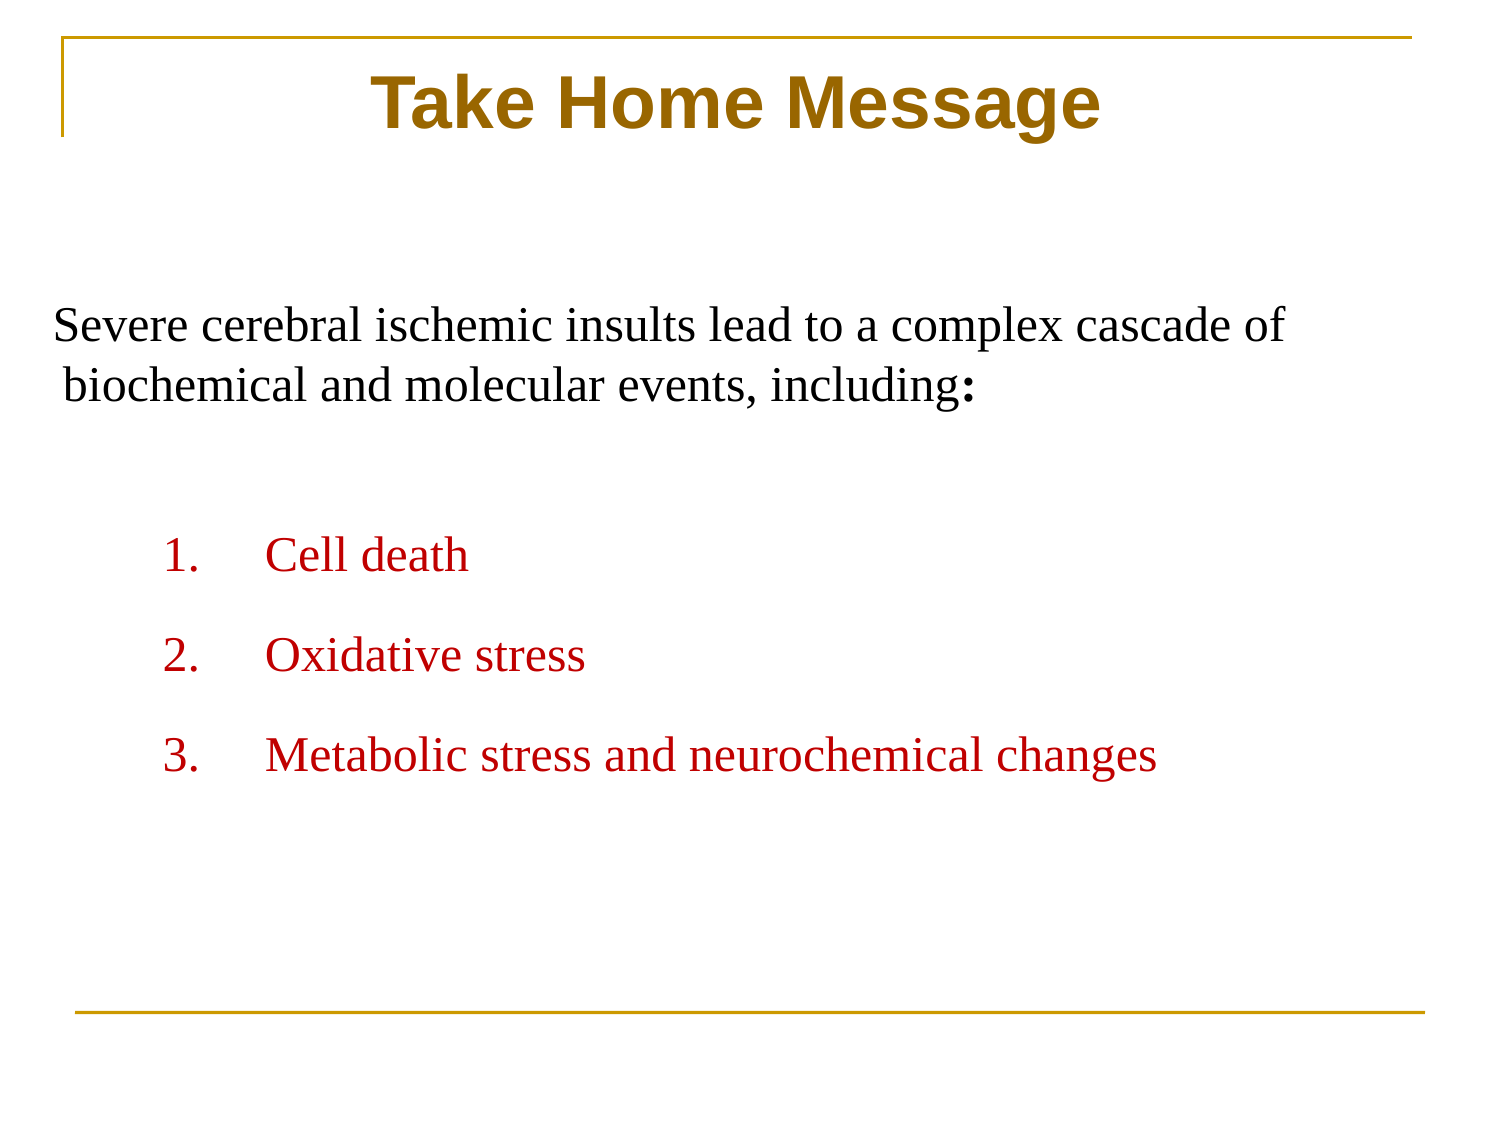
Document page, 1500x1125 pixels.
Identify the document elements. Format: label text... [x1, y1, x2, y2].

list Severe cerebral ischemic insults lead to a complex cascade of biochemical and molecular events, including: Cell death Oxidative stress Metabolic stress and neurochemical changes [37, 283, 1468, 1125]
title Take Home Message [80, 45, 1393, 222]
